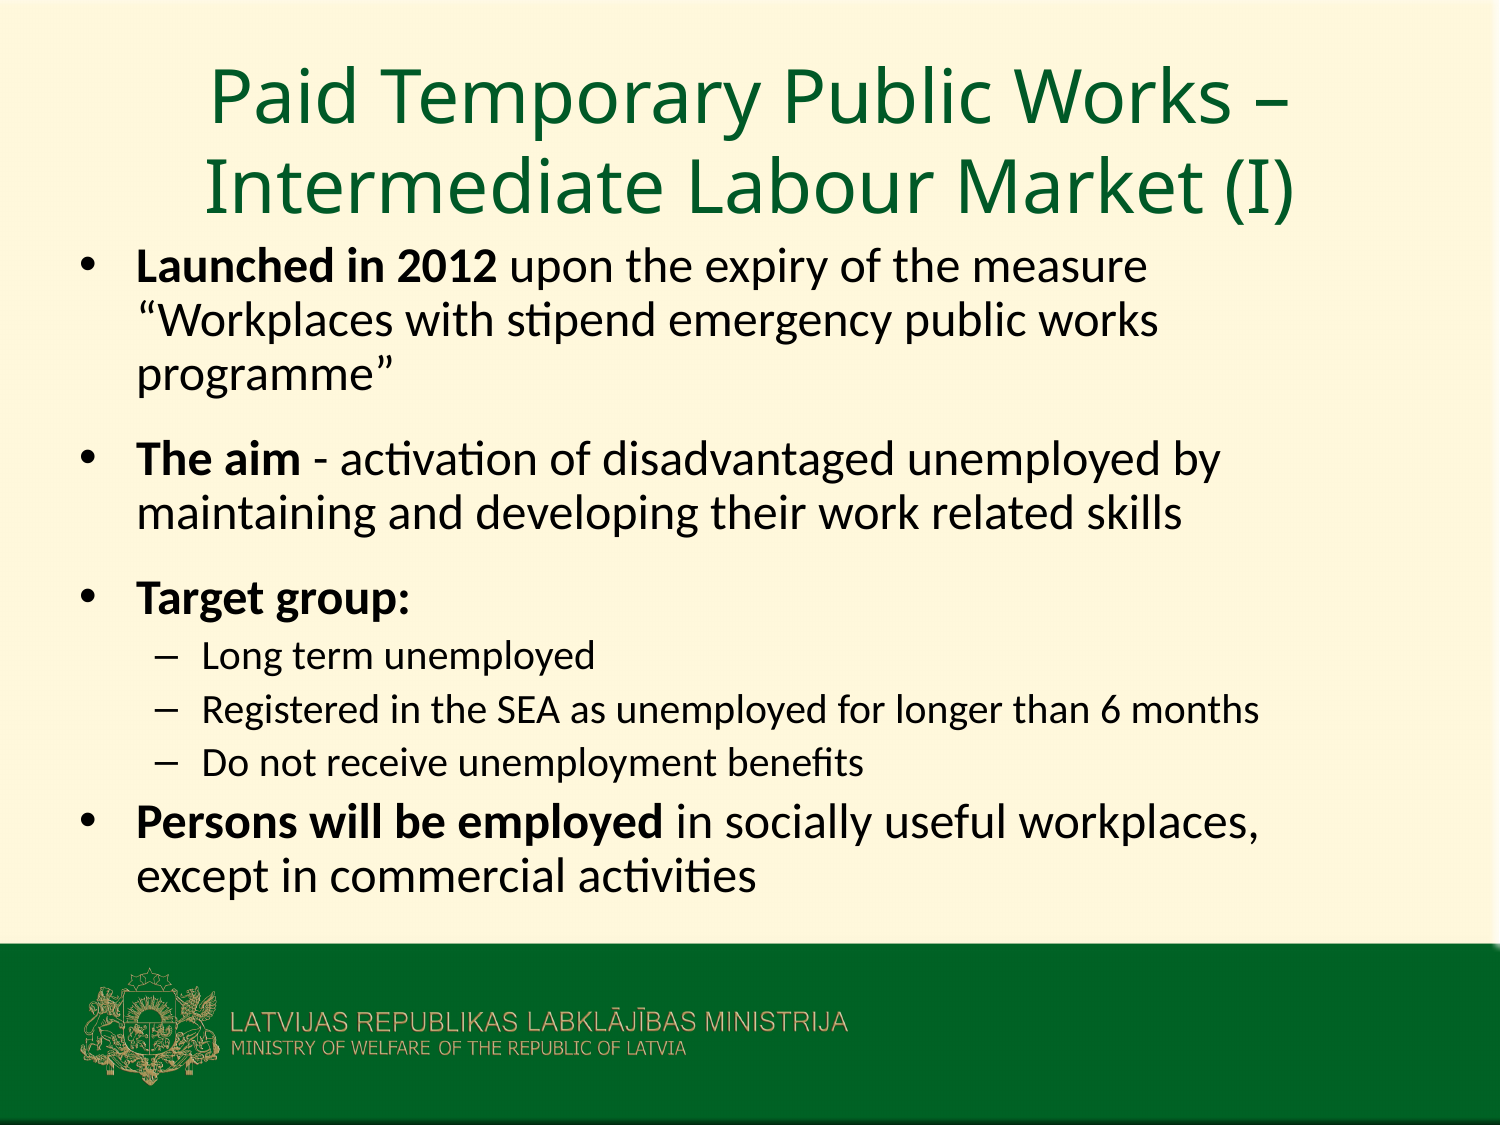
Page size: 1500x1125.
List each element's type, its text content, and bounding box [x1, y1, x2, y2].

list Launched in 2012 upon the expiry of the measure “Workplaces with stipend emergency public works programme” The aim - activation of disadvantaged unemployed by maintaining and developing their work related skills Target group: Long term unemployed Registered in the SEA as unemployed for longer than 6 months Do not receive unemployment benefits Persons will be employed in socially useful workplaces, except in commercial activities [64, 231, 1416, 975]
title Paid Temporary Public Works – Intermediate Labour Market (I) [74, 44, 1426, 233]
picture [0, 0, 1500, 1125]
